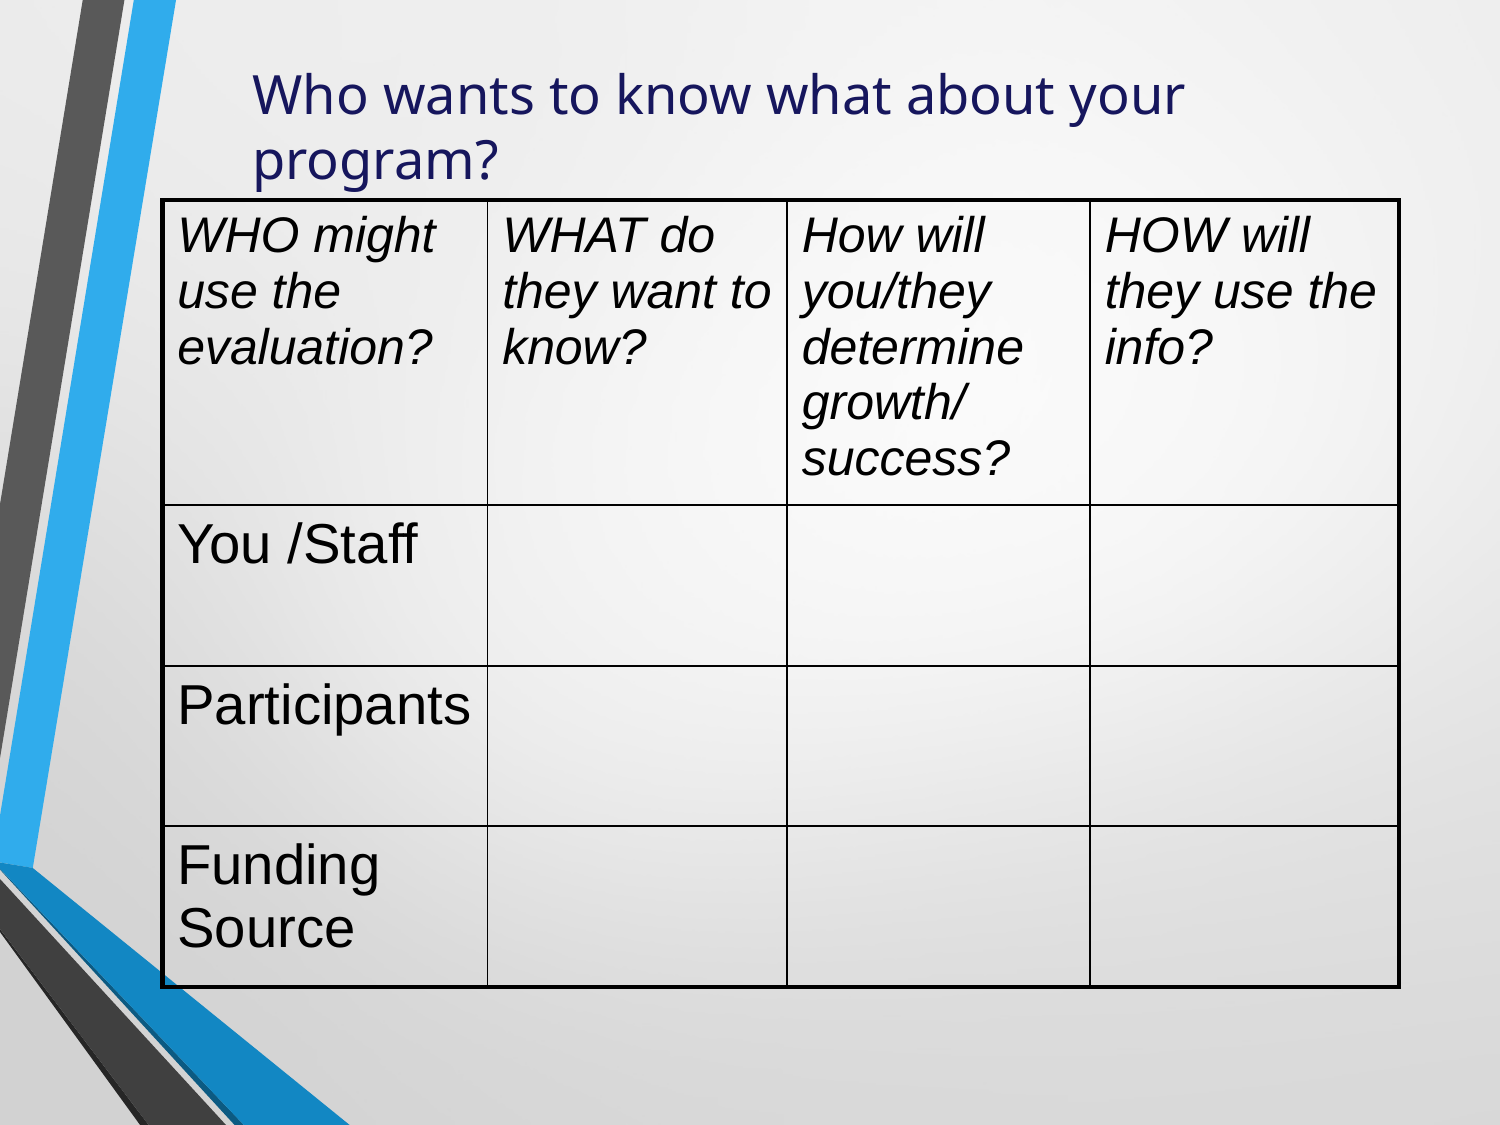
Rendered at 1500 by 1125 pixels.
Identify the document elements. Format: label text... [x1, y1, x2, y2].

table_cell [788, 827, 1089, 985]
table_cell [1091, 506, 1397, 665]
list Who wants to know what about your program? [162, 24, 1425, 225]
table_cell [1091, 667, 1397, 825]
table_header WHO might use the evaluation? [165, 202, 487, 504]
table_header How will you/they determine growth/ success? [788, 202, 1089, 504]
table_cell [1091, 827, 1397, 985]
table_cell Participants [165, 667, 487, 825]
table_cell Funding Source [165, 827, 487, 985]
table_cell [788, 506, 1089, 665]
table_header WHAT do they want to know? [488, 202, 786, 504]
table_cell [488, 667, 786, 825]
table_cell [488, 506, 786, 665]
table_cell [488, 827, 786, 985]
table_cell [788, 667, 1089, 825]
table_header HOW will they use the info? [1091, 202, 1397, 504]
table_cell You /Staff [165, 506, 487, 665]
